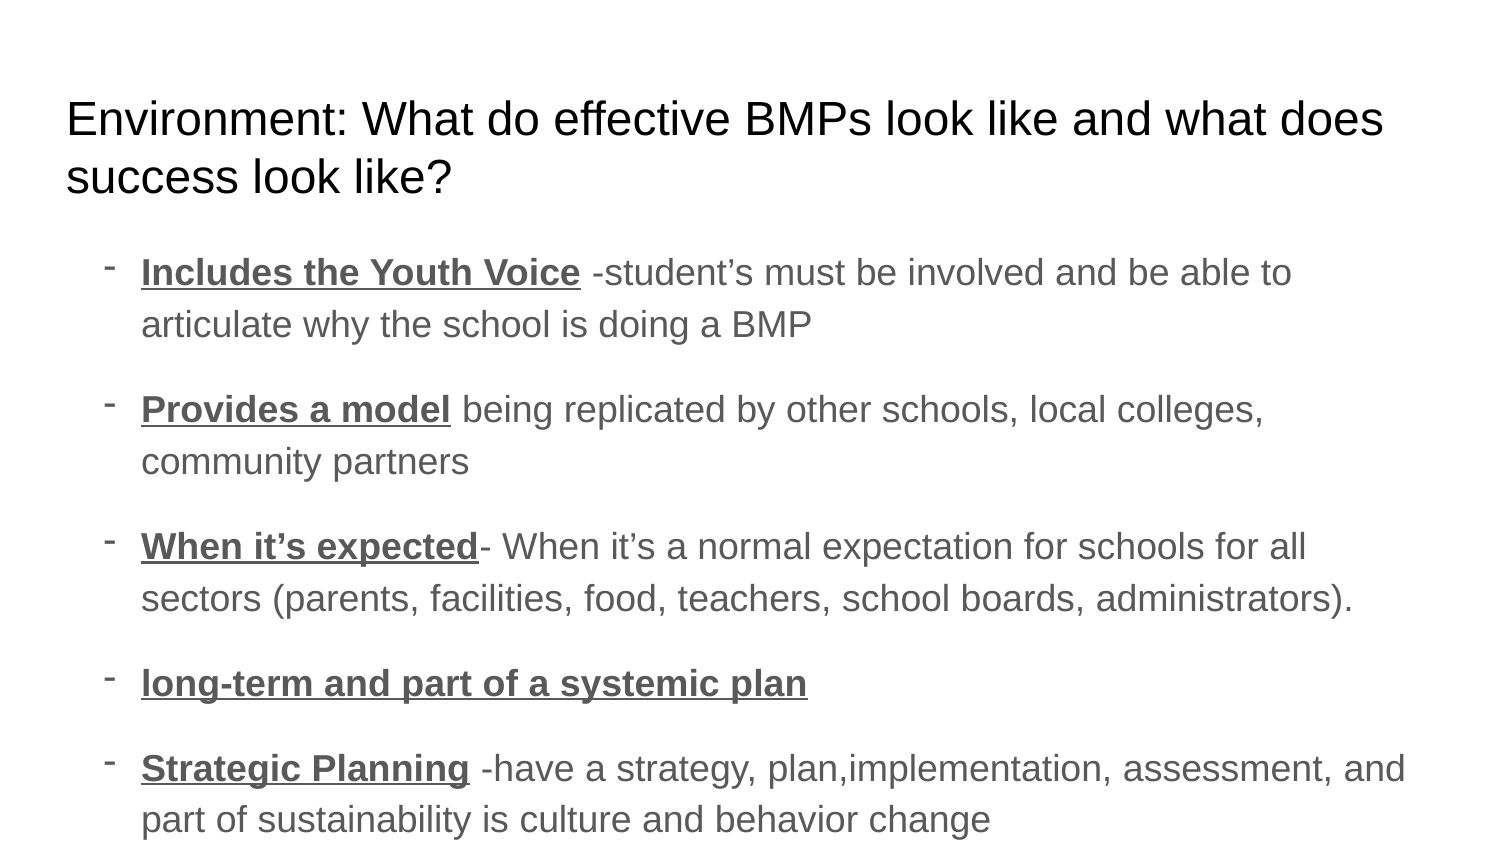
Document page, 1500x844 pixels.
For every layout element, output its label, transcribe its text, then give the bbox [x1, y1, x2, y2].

list Includes the Youth Voice -student’s must be involved and be able to articulate why the school is doing a BMP Provides a model being replicated by other schools, local colleges, community partners When it’s expected- When it’s a normal expectation for schools for all sectors (parents, facilities, food, teachers, school boards, administrators). long-term and part of a systemic plan Strategic Planning -have a strategy, plan,implementation, assessment, and part of sustainability is culture and behavior change Resourceful- they save money, time and effort, resources and minimize impact [51, 226, 1449, 787]
title Environment: What do effective BMPs look like and what does success look like? [51, 72, 1449, 167]
